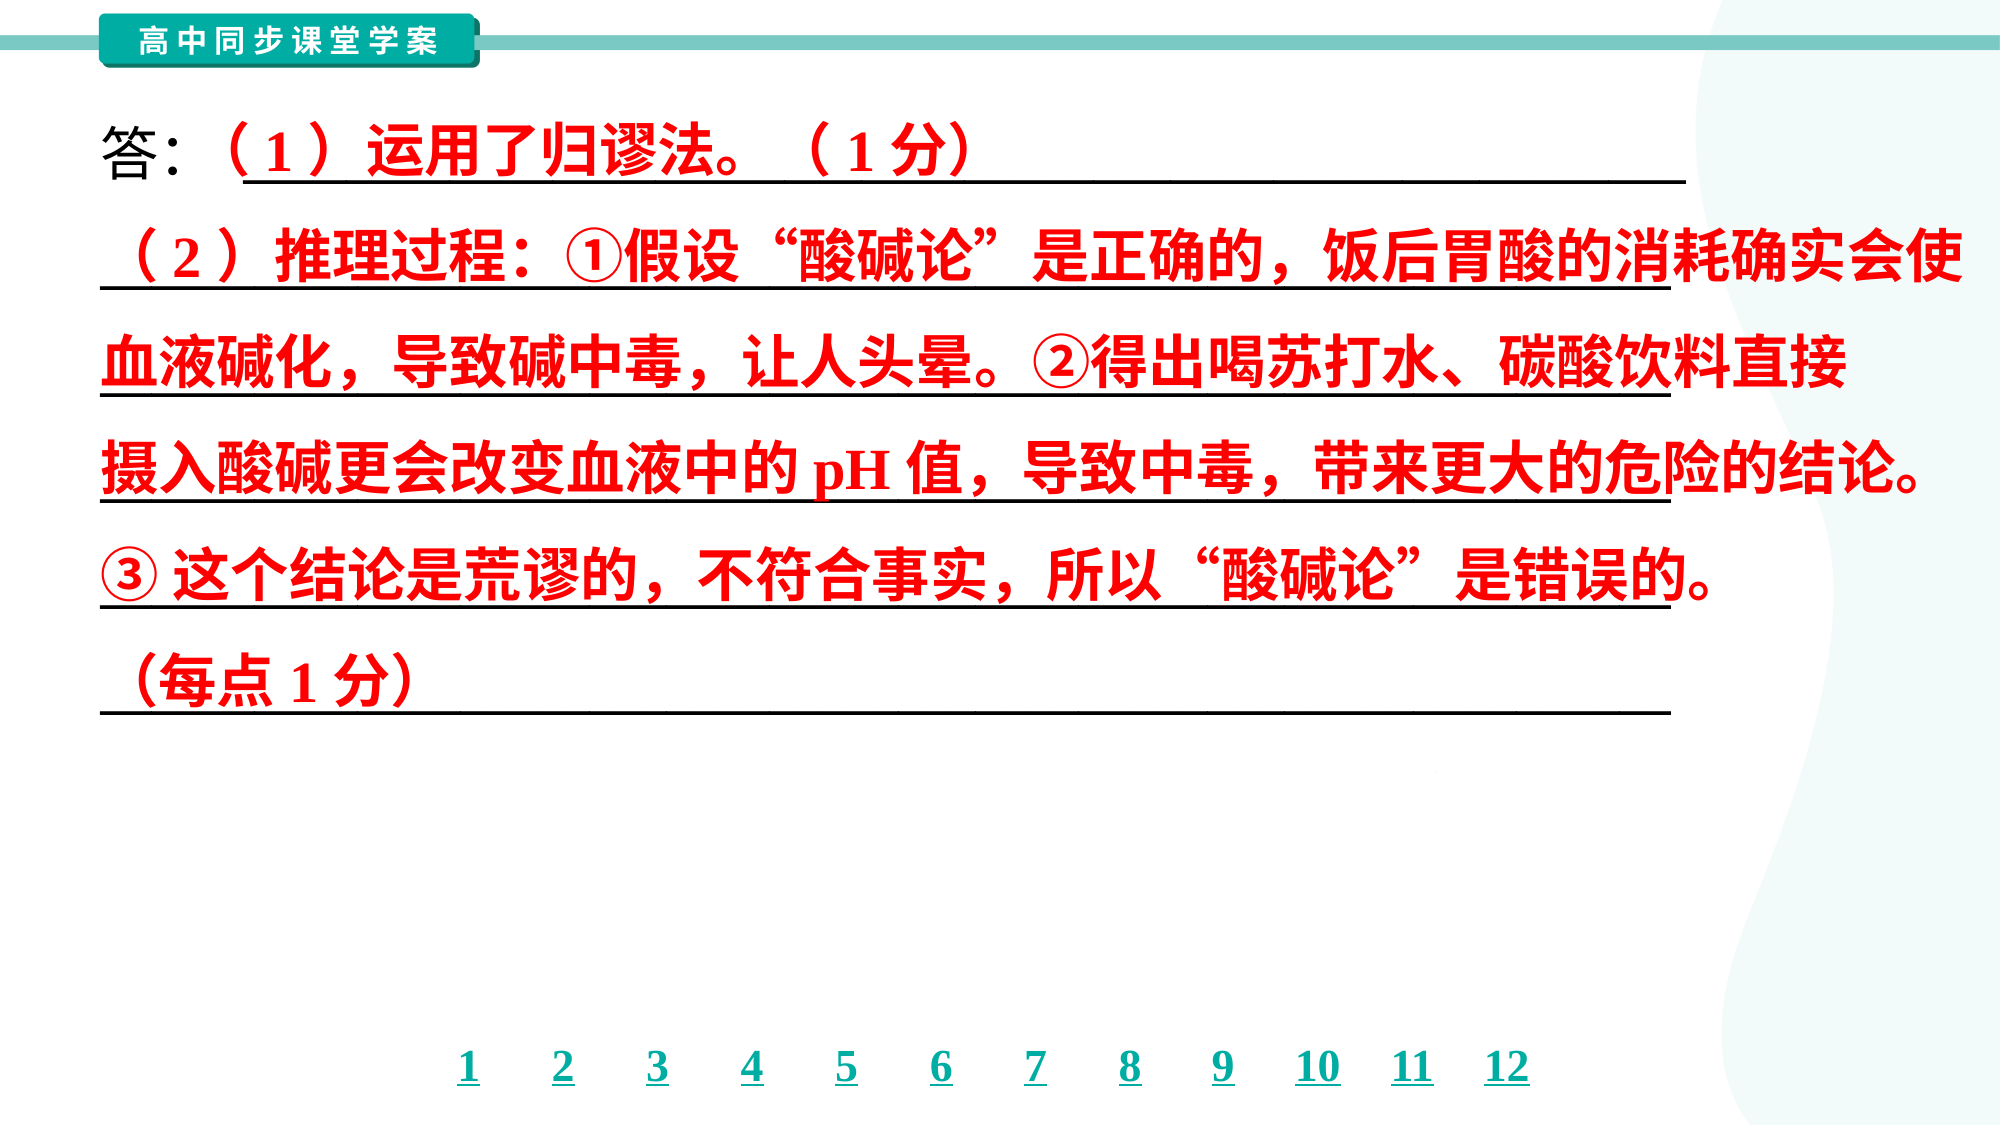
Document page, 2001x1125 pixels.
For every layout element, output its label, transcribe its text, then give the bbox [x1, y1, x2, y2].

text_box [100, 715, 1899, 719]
picture [0, 0, 2000, 1125]
text_box （1）运用了归谬法。（1分） （2）推理过程：①假设“酸碱论”是正确的，饭后胃酸的消耗确实会使 血液碱化，导致碱中毒，让人头晕。②得出喝苏打水、碳酸饮料直接 摄入酸碱更会改变血液中的pH值，导致中毒，带来更大的危险的结论。 ③这个结论是荒谬的，不符合事实，所以“酸碱论”是错误的。 （每点1分） [100, 76, 1899, 715]
